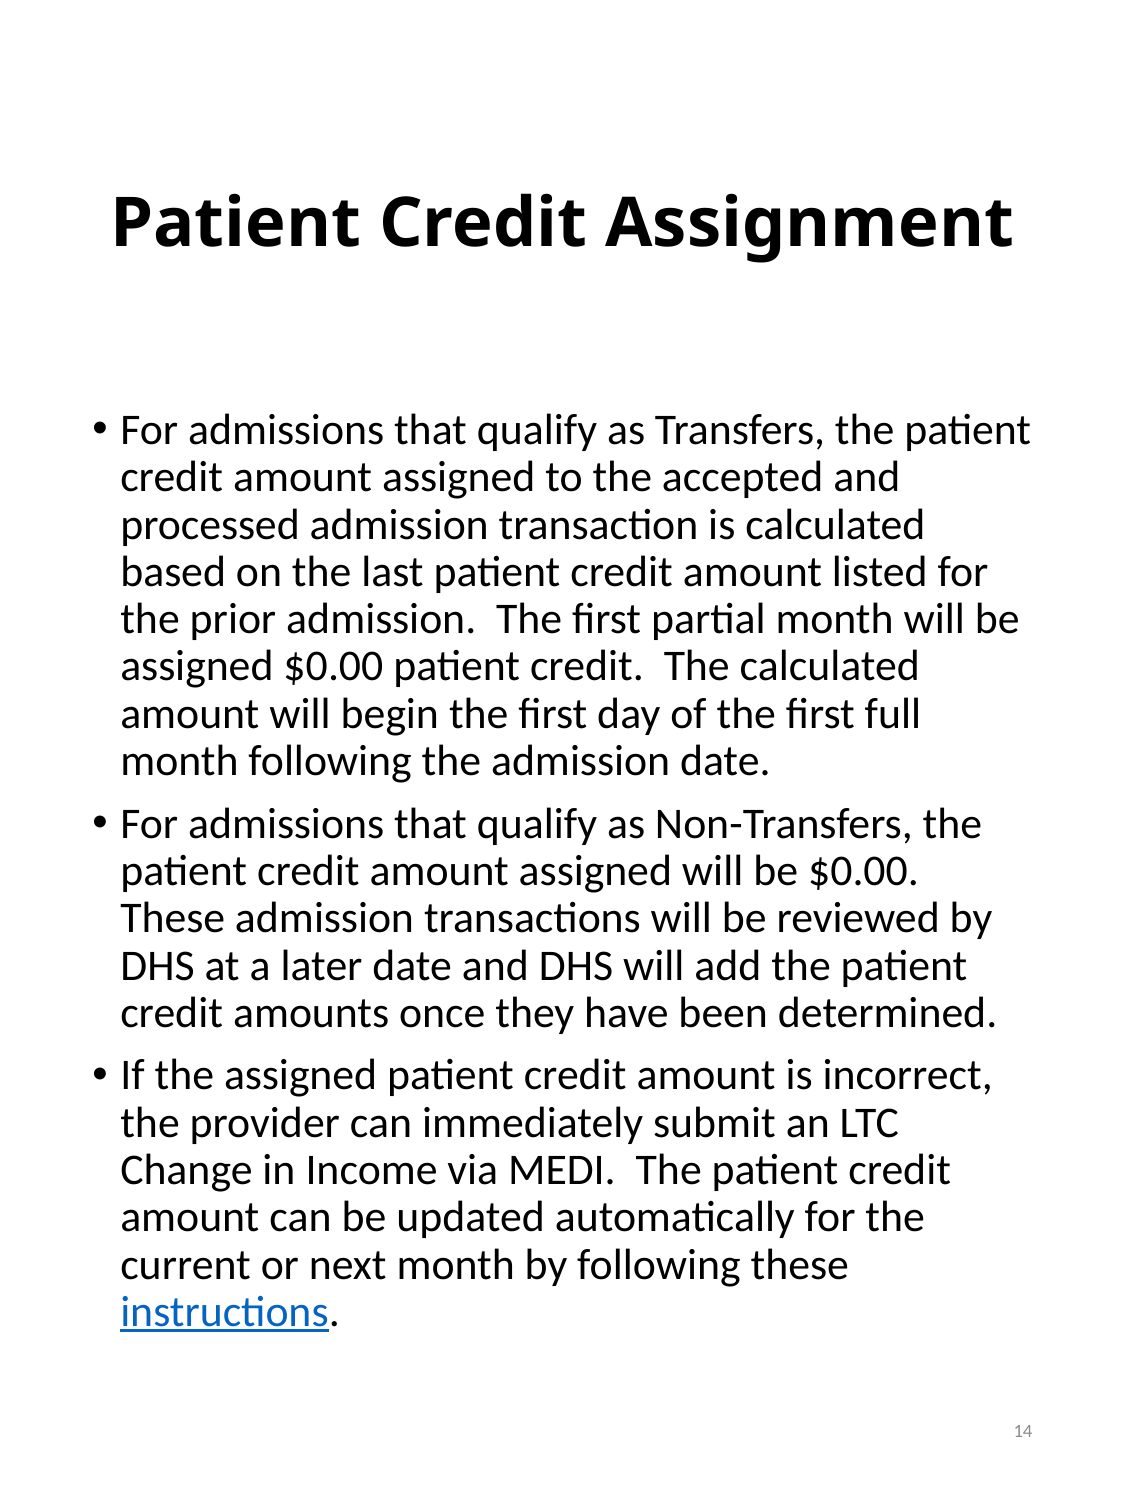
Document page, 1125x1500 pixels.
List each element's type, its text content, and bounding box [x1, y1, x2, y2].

title Patient Credit Assignment [77, 79, 1048, 370]
slide_number 14 [794, 1390, 1048, 1471]
list For admissions that qualify as Transfers, the patient credit amount assigned to the accepted and processed admission transaction is calculated based on the last patient credit amount listed for the prior admission. The first partial month will be assigned $0.00 patient credit. The calculated amount will begin the first day of the first full month following the admission date. For admissions that qualify as Non-Transfers, the patient credit amount assigned will be $0.00. These admission transactions will be reviewed by DHS at a later date and DHS will add the patient credit amounts once they have been determined. If the assigned patient credit amount is incorrect, the provider can immediately submit an LTC Change in Income via MEDI. The patient credit amount can be updated automatically for the current or next month by following these instructions. [77, 399, 1048, 1352]
